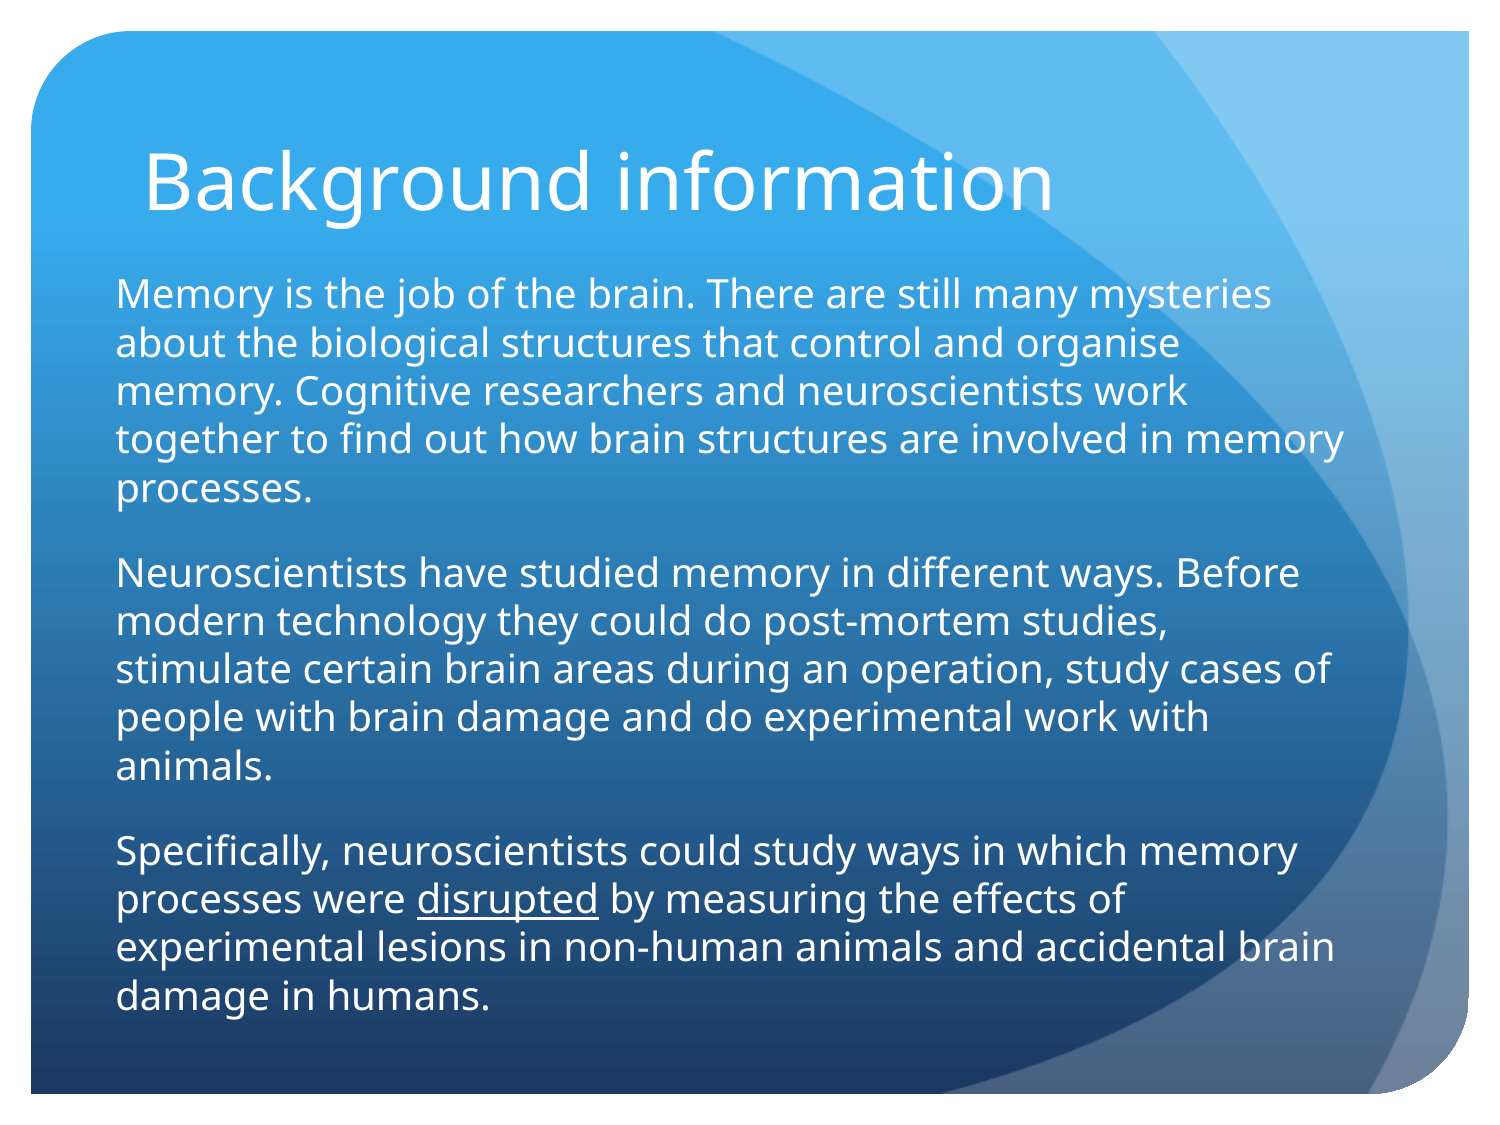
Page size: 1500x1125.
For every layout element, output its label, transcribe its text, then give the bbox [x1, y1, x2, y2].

title Background information [127, 62, 1372, 234]
list Memory is the job of the brain. There are still many mysteries about the biological structures that control and organise memory. Cognitive researchers and neuroscientists work together to find out how brain structures are involved in memory processes. Neuroscientists have studied memory in different ways. Before modern technology they could do post-mortem studies, stimulate certain brain areas during an operation, study cases of people with brain damage and do experimental work with animals. Specifically, neuroscientists could study ways in which memory processes were disrupted by measuring the effects of experimental lesions in non-human animals and accidental brain damage in humans. [100, 261, 1372, 1029]
picture [24, 30, 1473, 1094]
